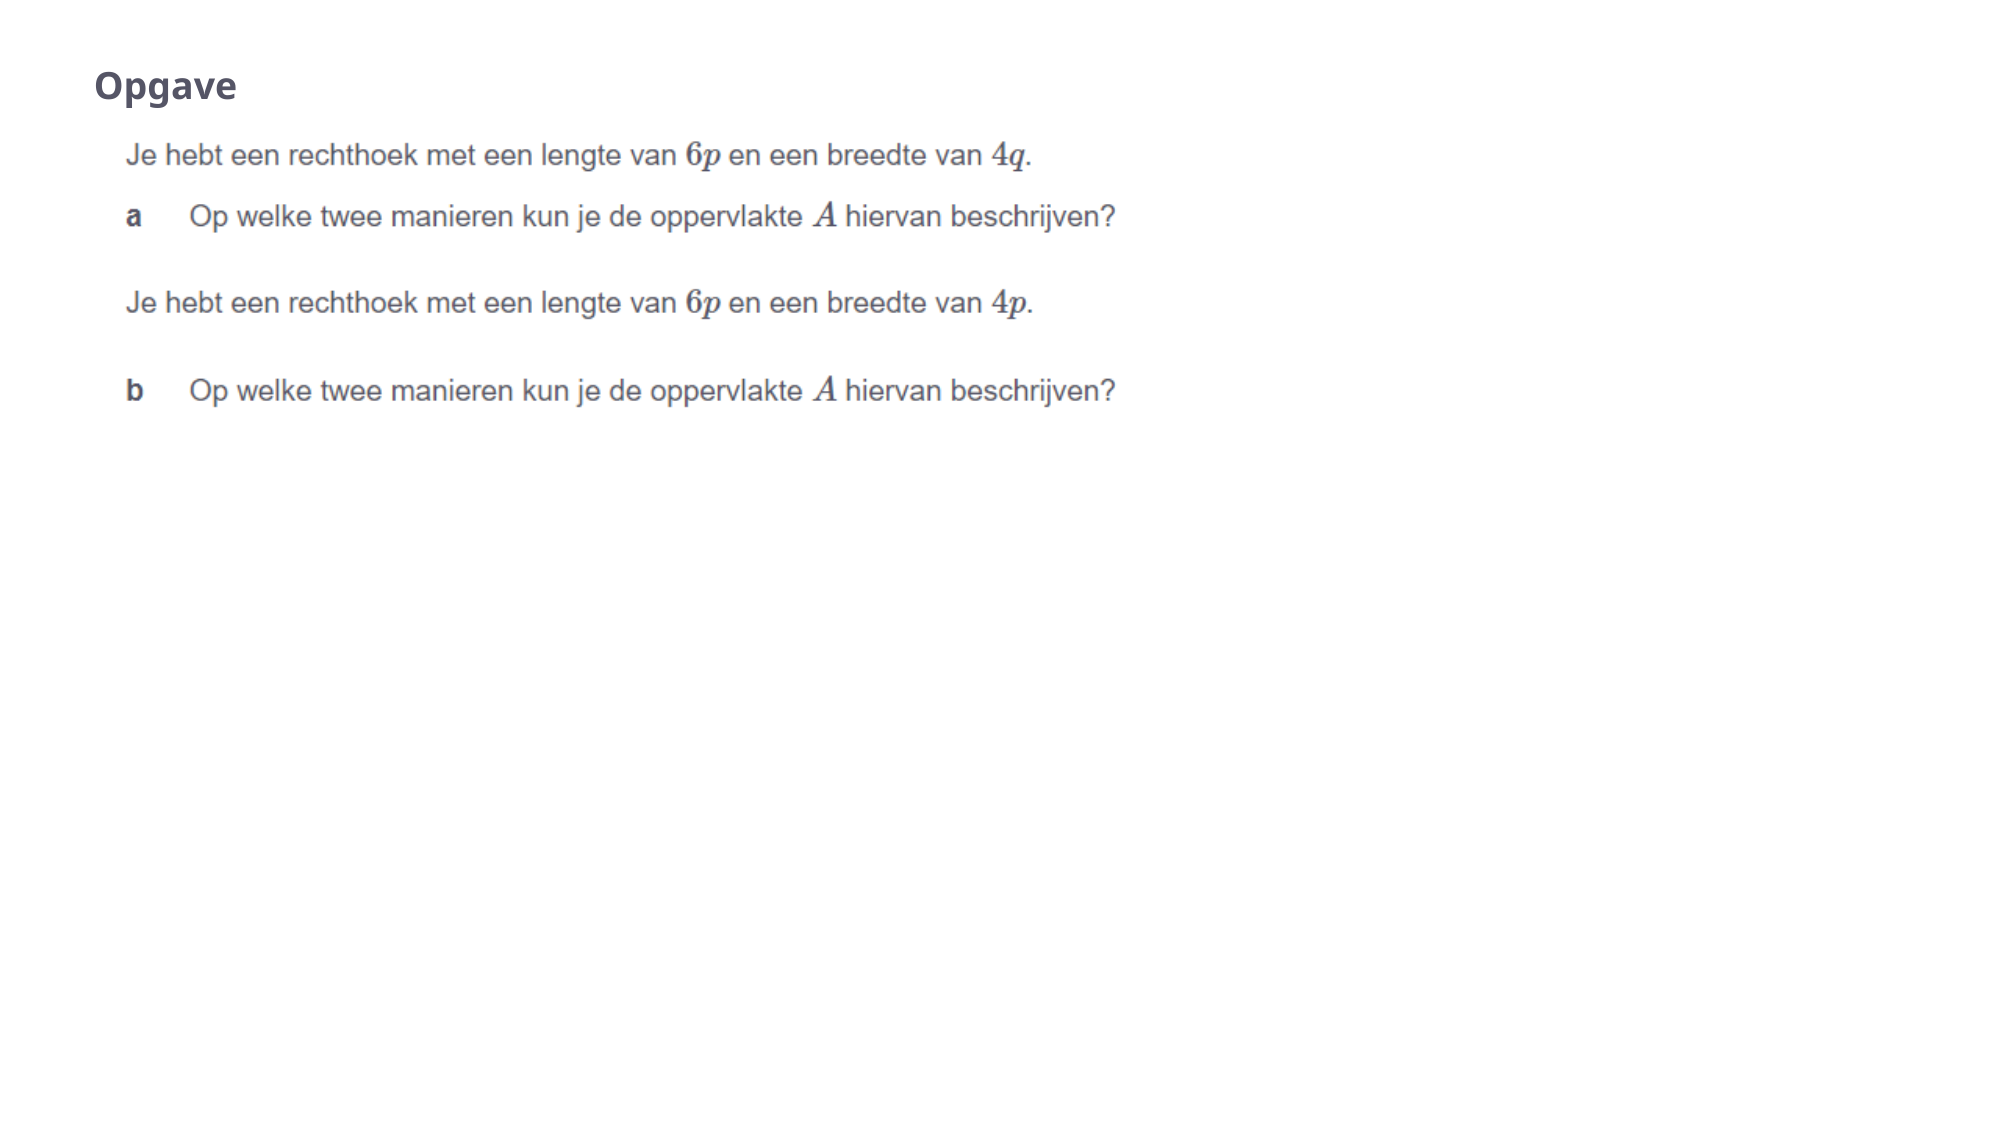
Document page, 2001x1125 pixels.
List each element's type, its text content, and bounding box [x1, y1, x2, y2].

picture [113, 126, 1151, 434]
text_box Opgave [79, 54, 327, 114]
